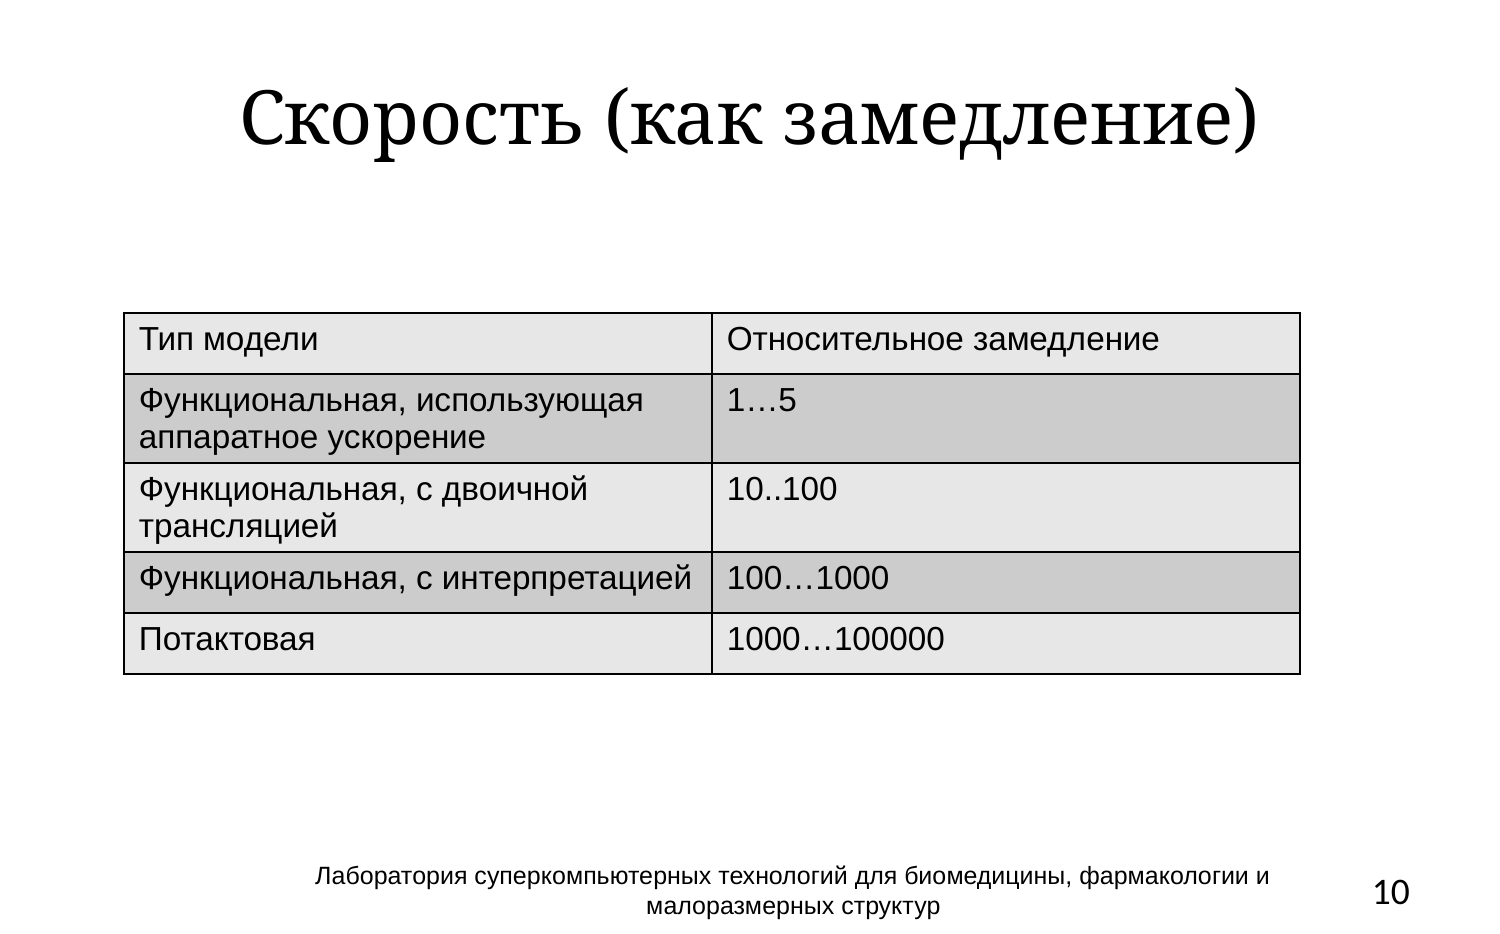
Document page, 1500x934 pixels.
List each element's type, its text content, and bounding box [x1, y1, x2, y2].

table_header Относительное замедление [713, 314, 1299, 373]
table_cell 10..100 [713, 464, 1299, 551]
table_cell Функциональная, с двоичной трансляцией [125, 464, 711, 551]
table_cell Функциональная, использующая аппаратное ускорение [125, 375, 711, 462]
table_cell Функциональная, с интерпретацией [125, 553, 711, 612]
text_box Лаборатория суперкомпьютерных технологий для биомедицины, фармакологии и малоразмерных структур [249, 864, 1337, 915]
title Скорость (как замедление) [75, 37, 1425, 193]
table_cell 100…1000 [713, 553, 1299, 612]
table_header Тип модели [125, 314, 711, 373]
table_cell 1…5 [713, 375, 1299, 462]
table_cell Потактовая [125, 614, 711, 673]
text_box 10 [1337, 864, 1425, 915]
table_cell 1000…100000 [713, 614, 1299, 673]
